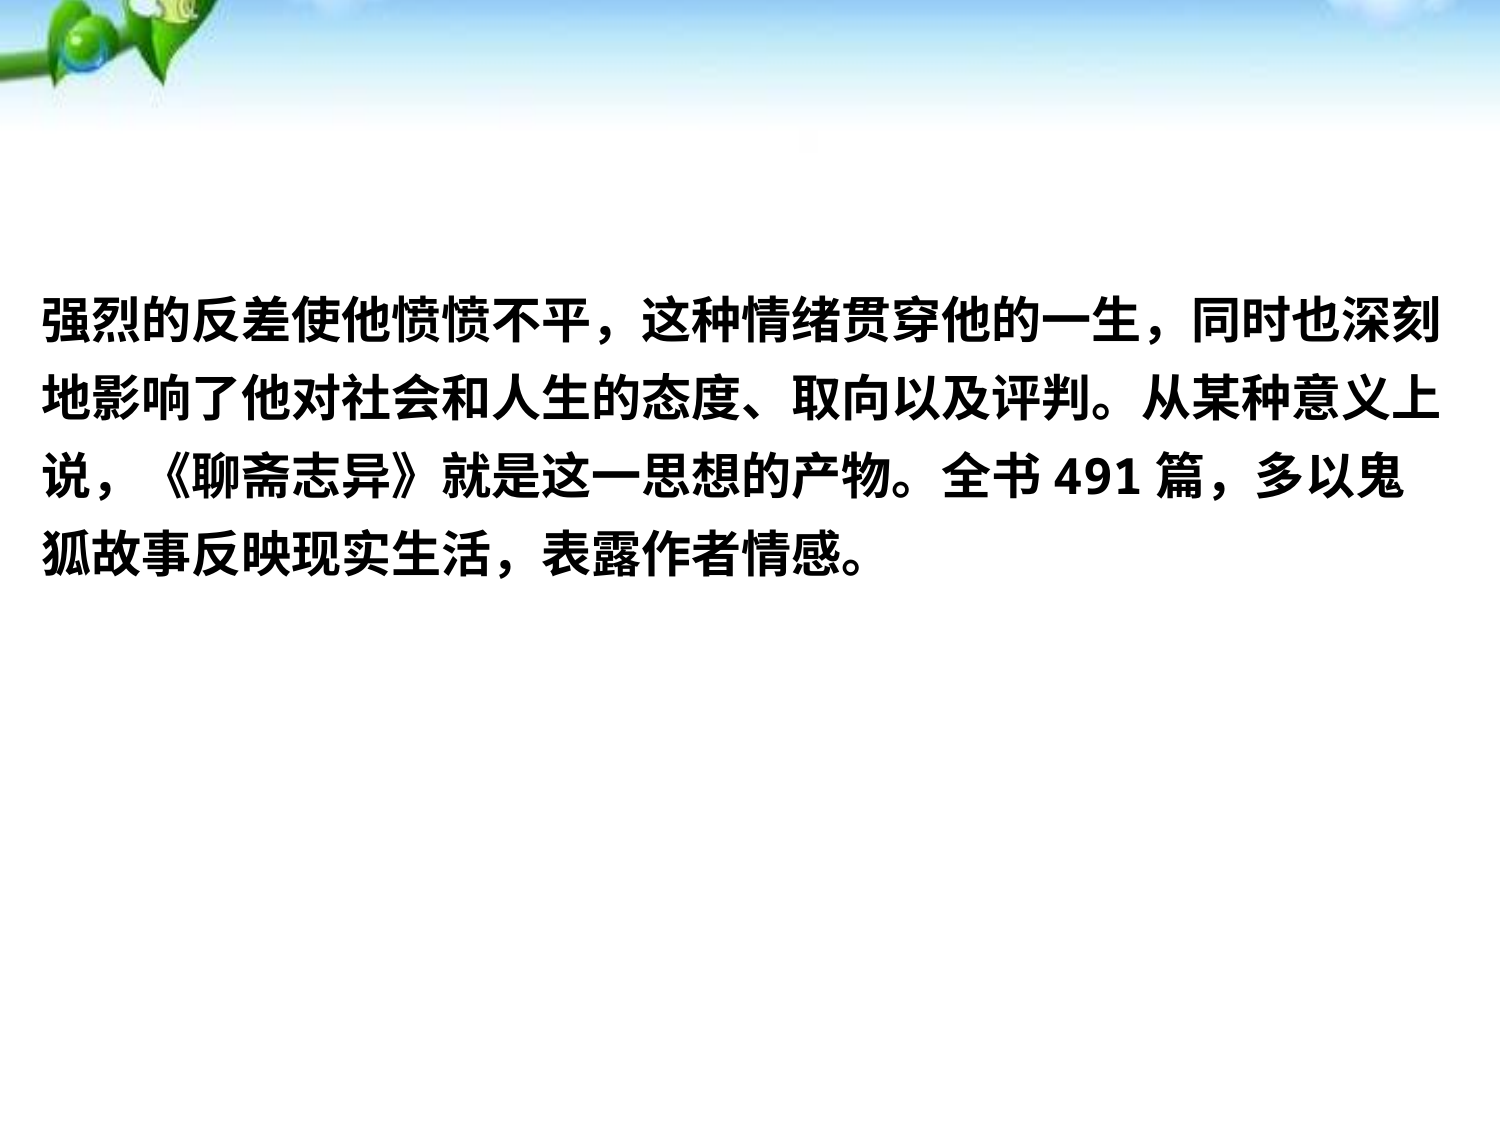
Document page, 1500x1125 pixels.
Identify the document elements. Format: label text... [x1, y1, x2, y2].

picture [0, 0, 1500, 1125]
text_box 强烈的反差使他愤愤不平，这种情绪贯穿他的一生，同时也深刻地影响了他对社会和人生的态度、取向以及评判。从某种意义上说，《聊斋志异》就是这一思想的产物。全书491篇，多以鬼狐故事反映现实生活，表露作者情感。 [26, 263, 1469, 590]
